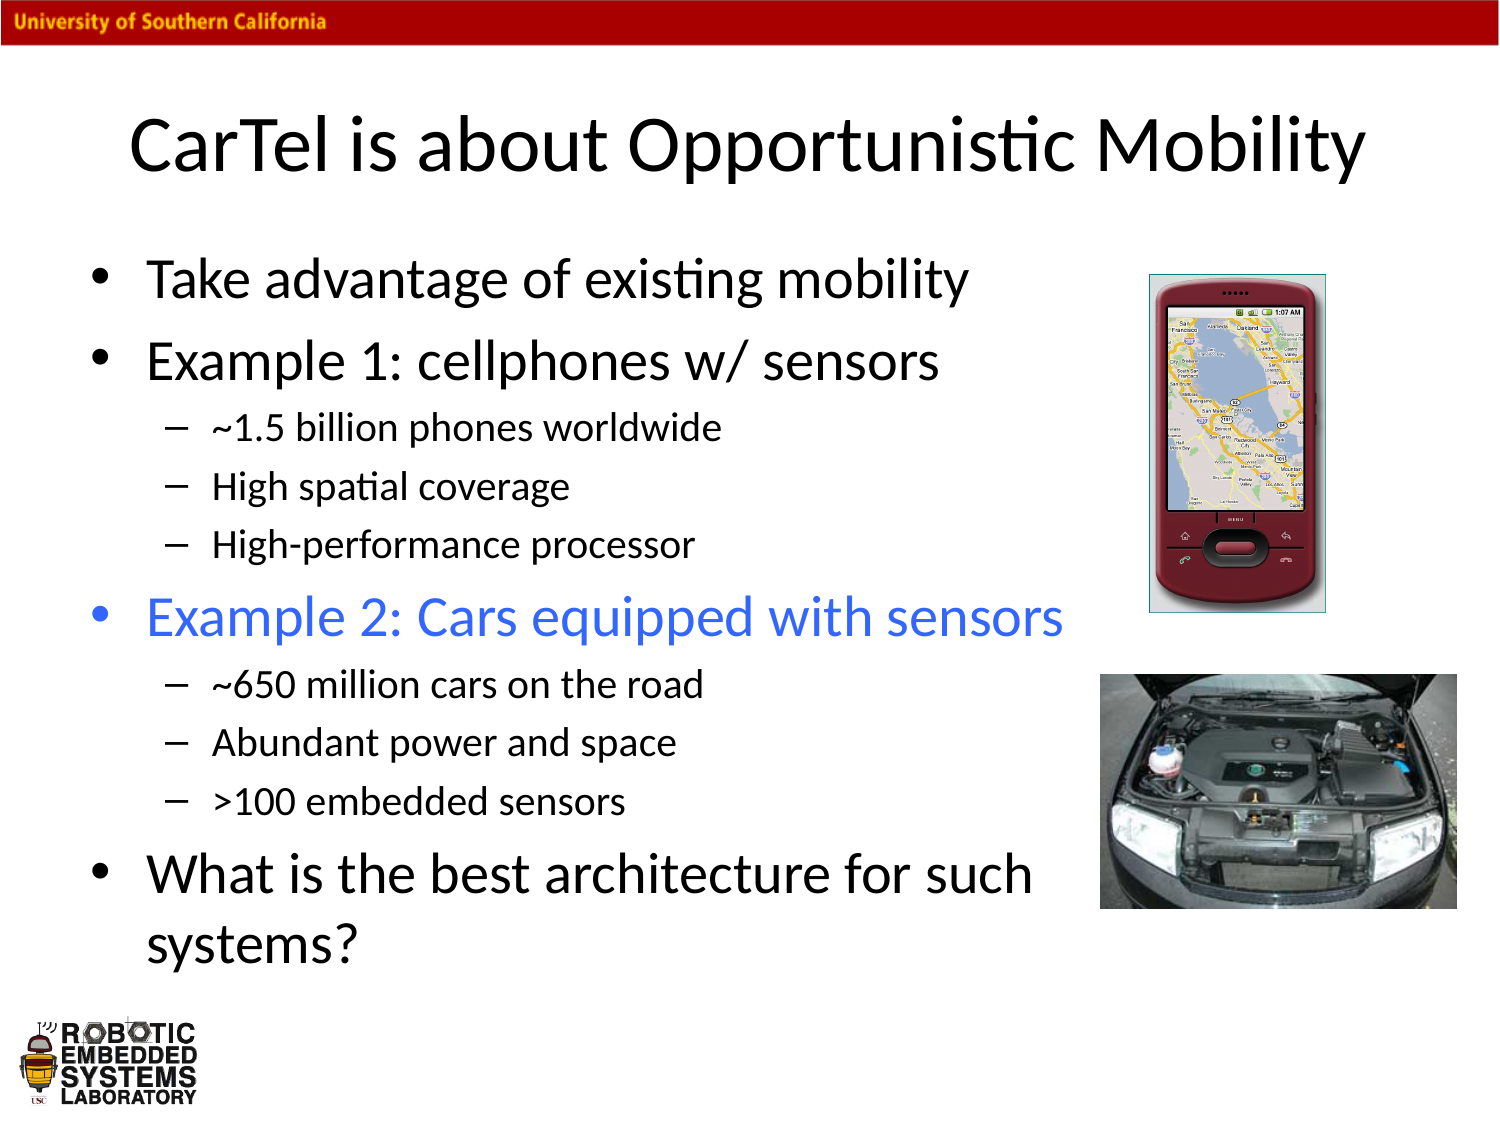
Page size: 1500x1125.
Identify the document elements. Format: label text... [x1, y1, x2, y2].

picture [1099, 674, 1457, 910]
picture [1149, 274, 1326, 613]
picture [0, 1004, 214, 1125]
list Take advantage of existing mobility Example 1: cellphones w/ sensors ~1.5 billion phones worldwide High spatial coverage High-performance processor Example 2: Cars equipped with sensors ~650 million cars on the road Abundant power and space >100 embedded sensors What is the best architecture for such systems? [75, 232, 1100, 1005]
title CarTel is about Opportunistic Mobility [75, 45, 1425, 233]
picture [1, 0, 1500, 51]
